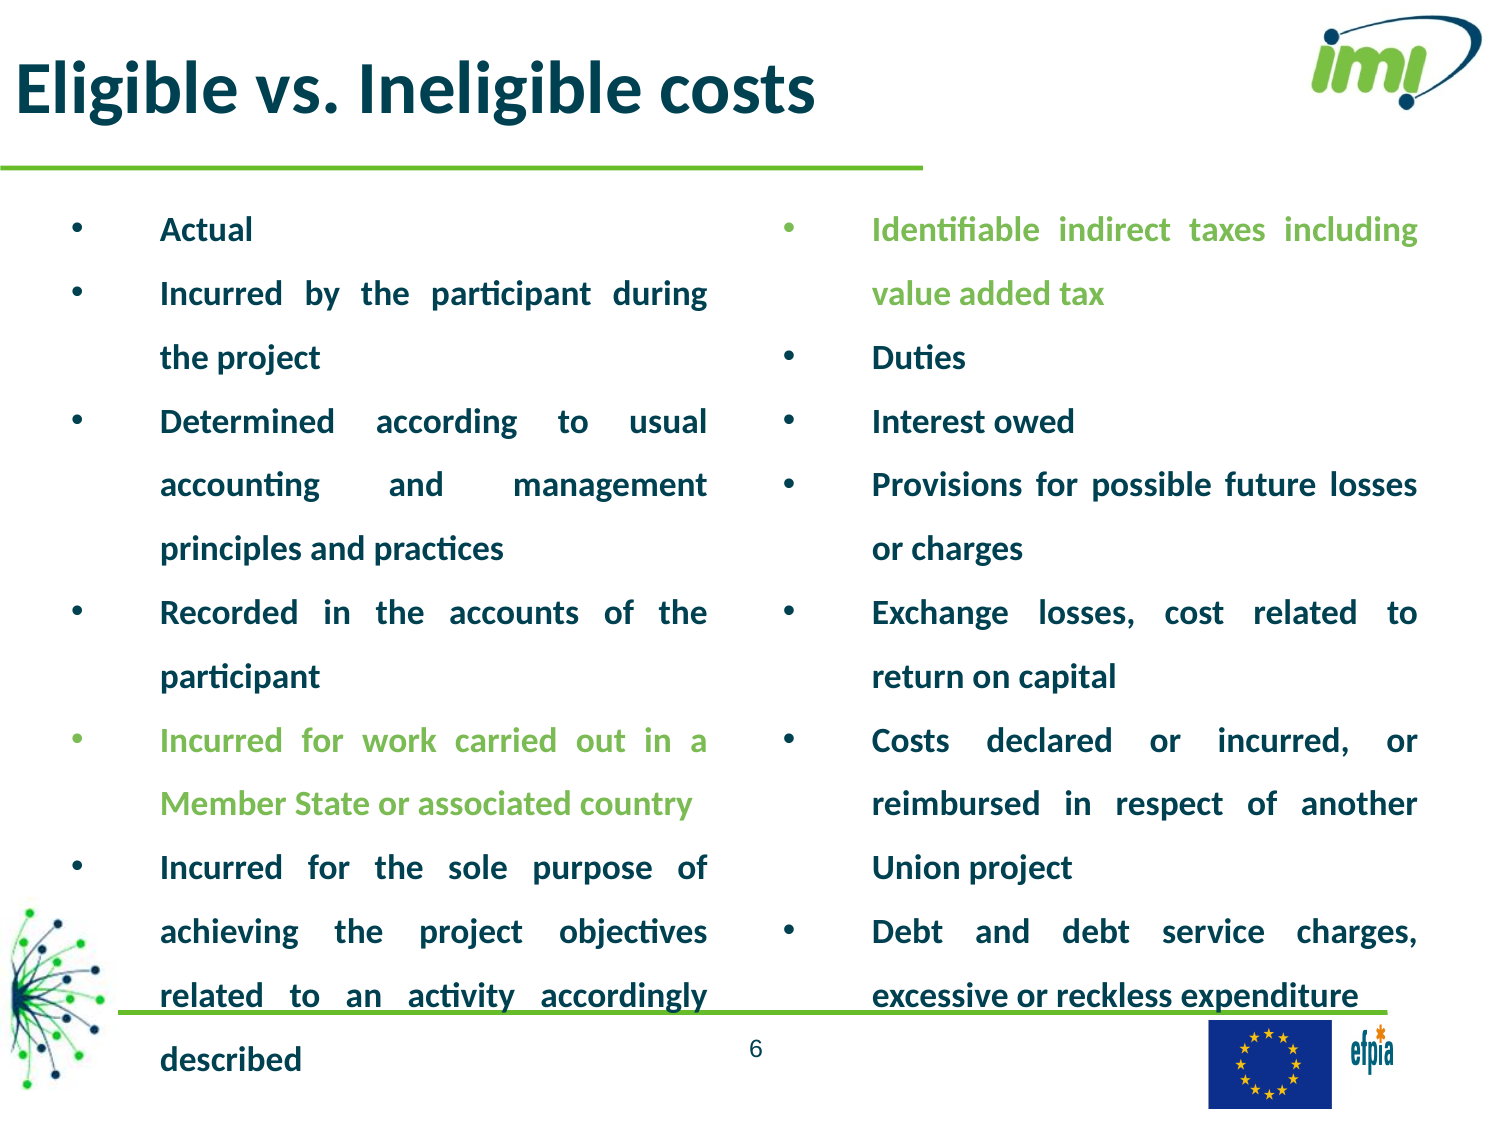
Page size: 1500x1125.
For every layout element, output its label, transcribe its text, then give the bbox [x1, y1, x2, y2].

text_box Actual Incurred by the participant during the project Determined according to usual accounting and management principles and practices Recorded in the accounts of the participant Incurred for work carried out in a Member State or associated country Incurred for the sole purpose of achieving the project objectives related to an activity accordingly described [56, 177, 723, 1086]
text_box Identifiable indirect taxes including value added tax Duties Interest owed Provisions for possible future losses or charges Exchange losses, cost related to return on capital Costs declared or incurred, or reimbursed in respect of another Union project Debt and debt service charges, excessive or reckless expenditure [768, 177, 1433, 1022]
picture [0, 855, 118, 1099]
picture [1348, 1020, 1479, 1102]
footer 6 [362, 1025, 1150, 1100]
text_box Eligible vs. Ineligible costs [0, 0, 1288, 168]
picture [1290, 9, 1486, 118]
